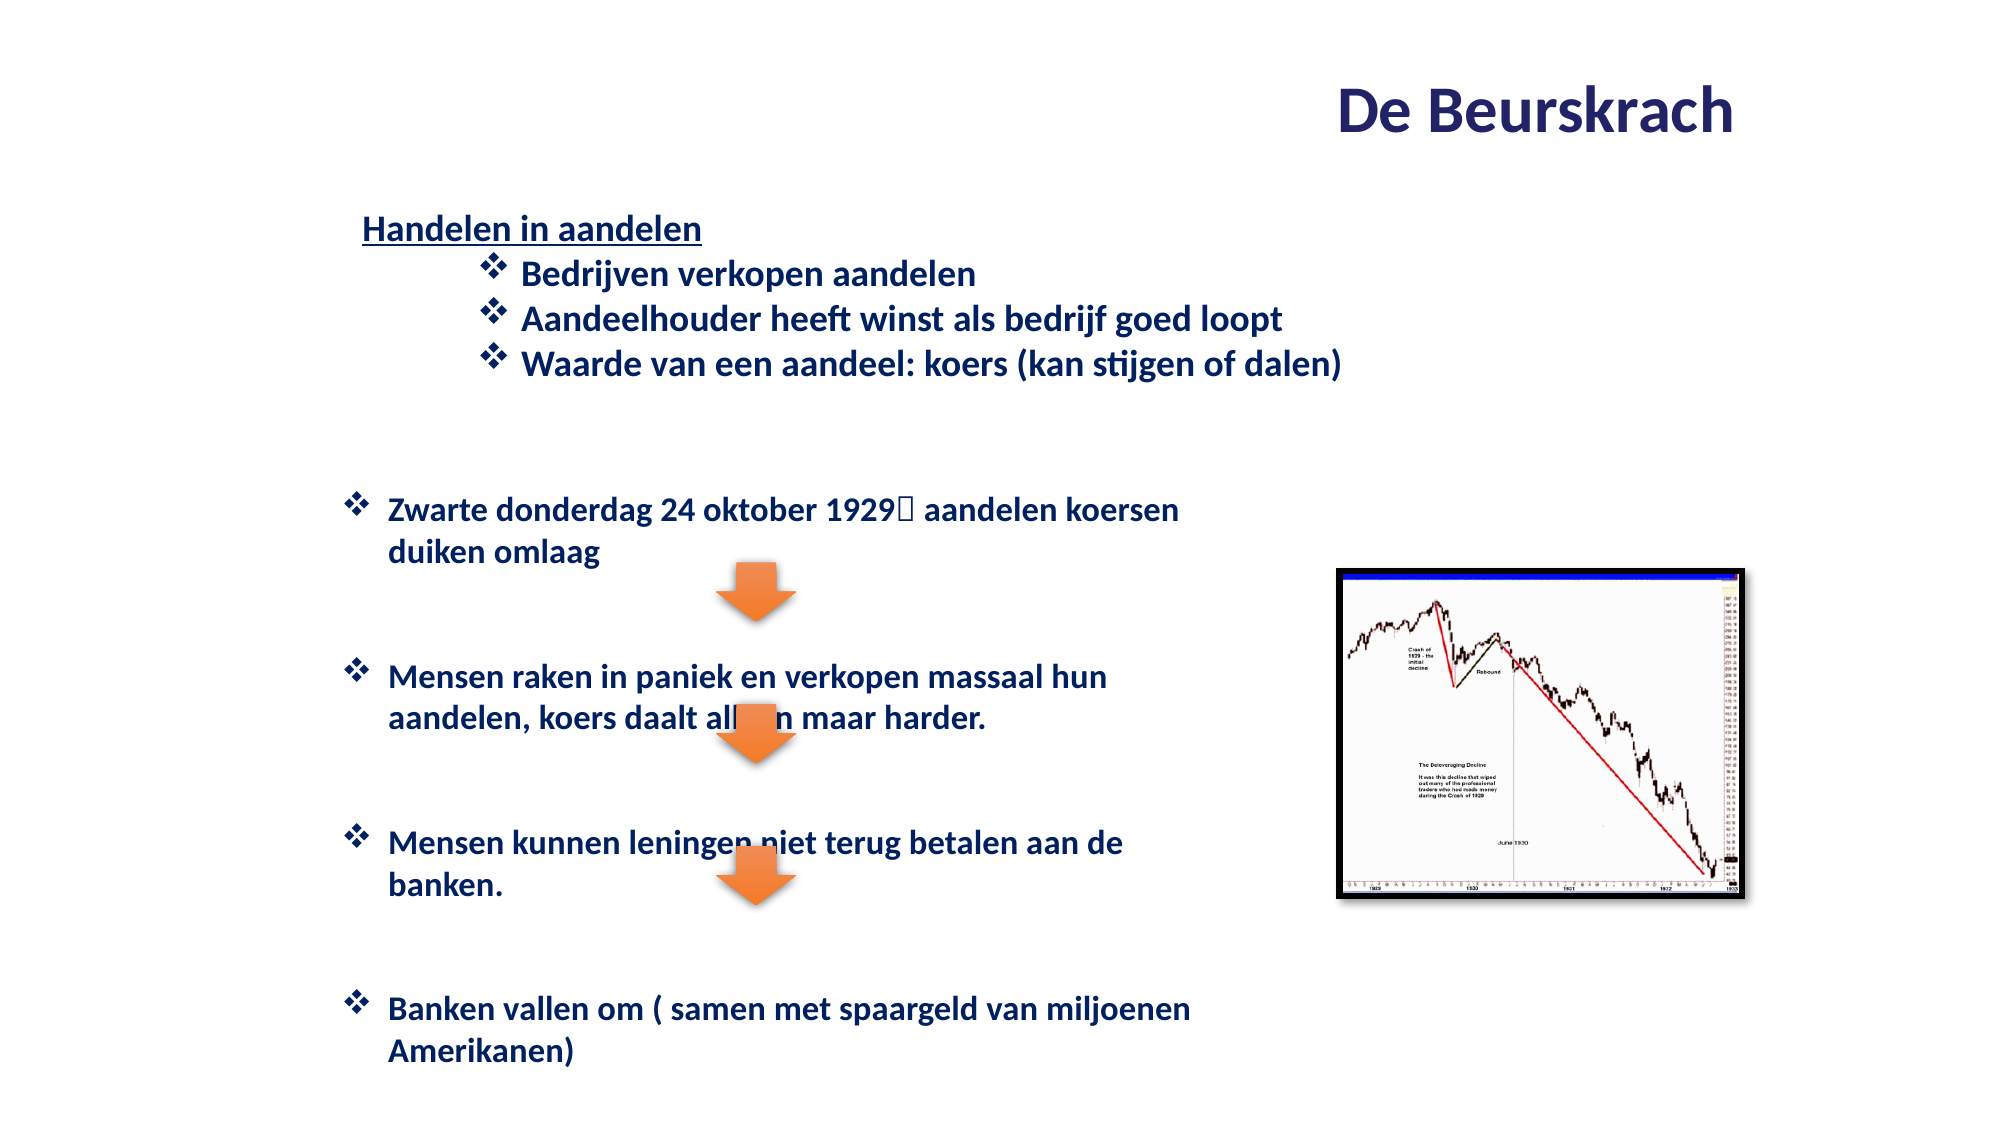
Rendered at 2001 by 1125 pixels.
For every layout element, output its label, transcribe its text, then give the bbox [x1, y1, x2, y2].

text_box Handelen in aandelen Bedrijven verkopen aandelen Aandeelhouder heeft winst als bedrijf goed loopt Waarde van een aandeel: koers (kan stijgen of dalen) [347, 196, 1359, 391]
text_box [716, 562, 796, 622]
text_box [716, 704, 796, 764]
picture [1342, 574, 1739, 894]
text_box Zwarte donderdag 24 oktober 1929 aandelen koersen duiken omlaag Mensen raken in paniek en verkopen massaal hun aandelen, koers daalt alleen maar harder. Mensen kunnen leningen niet terug betalen aan de banken. Banken vallen om ( samen met spaargeld van miljoenen Amerikanen) [326, 479, 1262, 1083]
text_box [716, 845, 796, 906]
text_box De Beurskrach [249, 49, 1751, 163]
